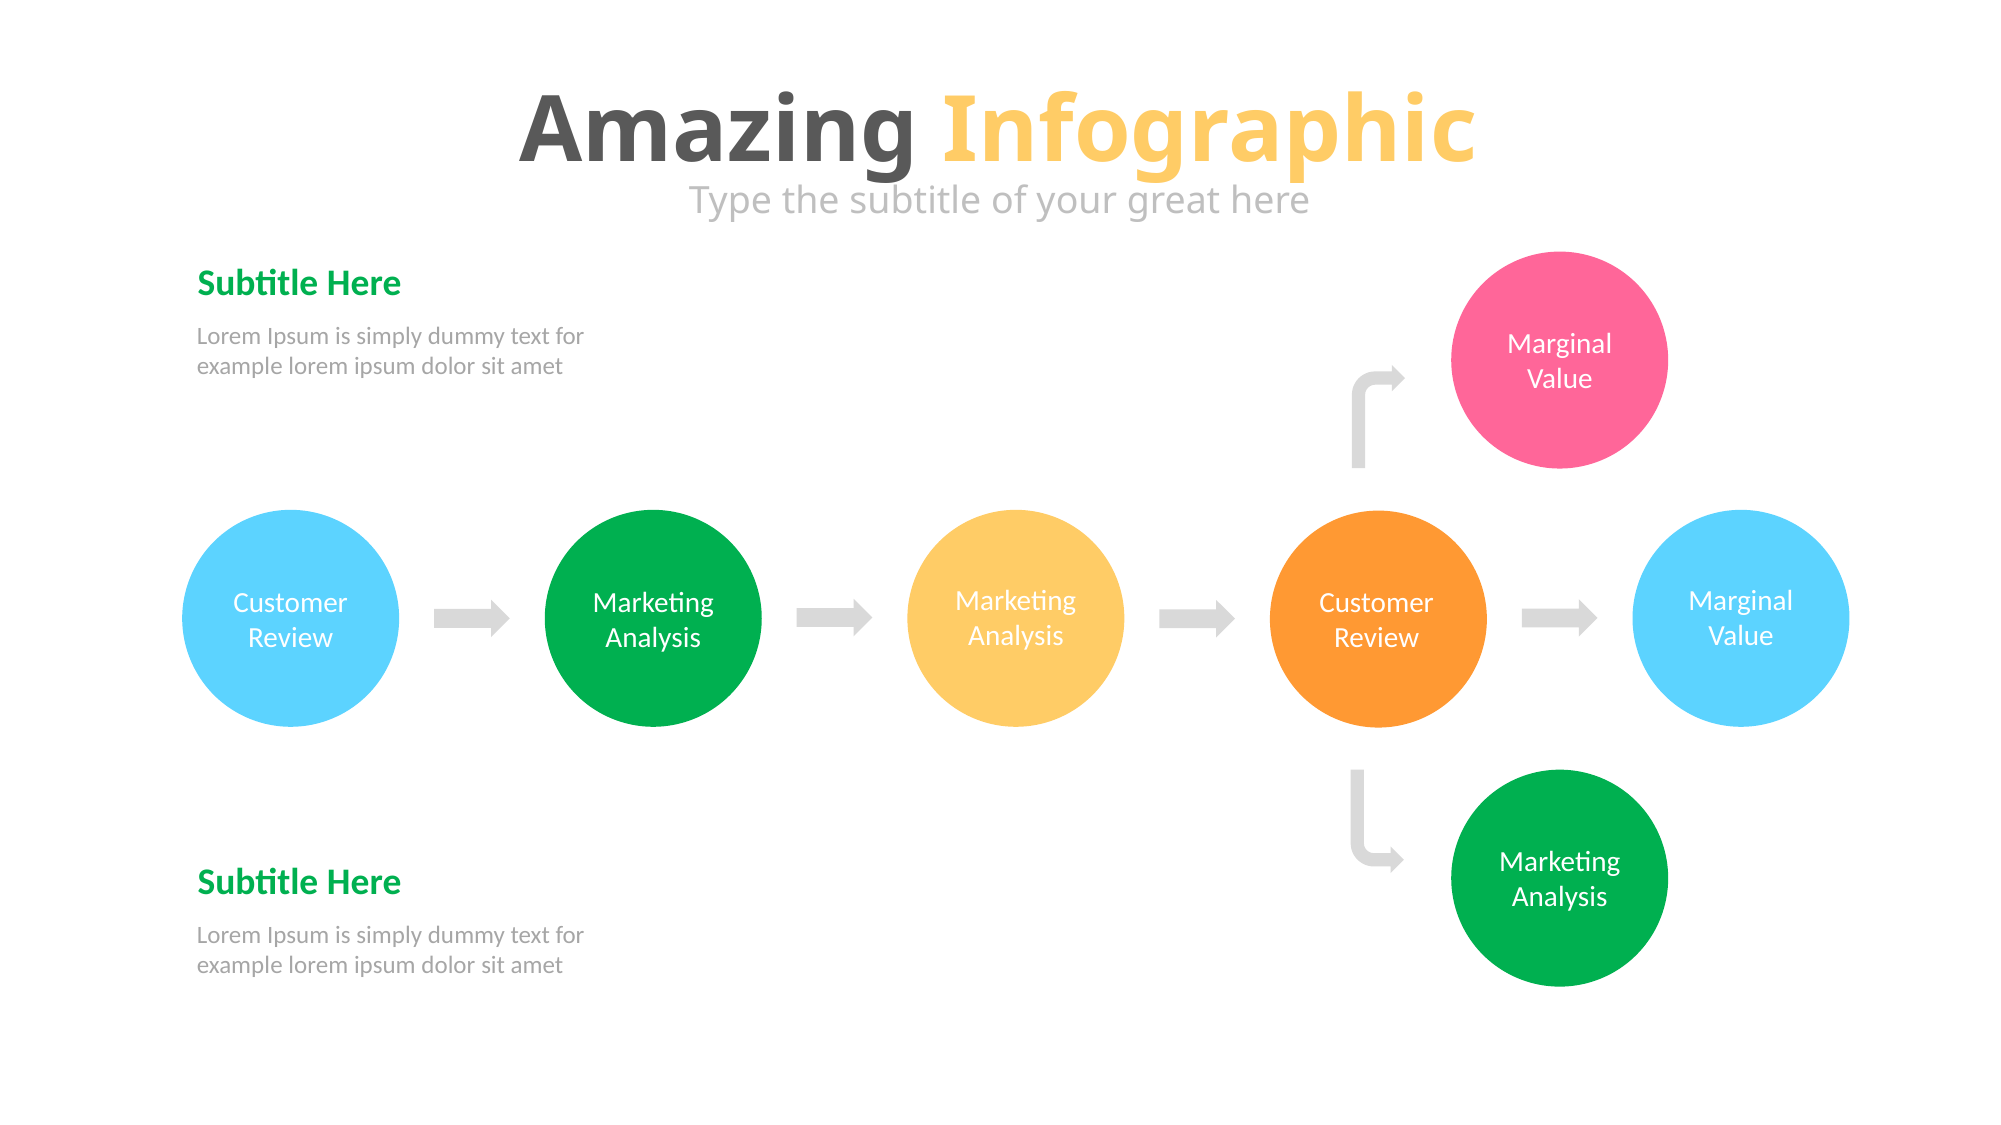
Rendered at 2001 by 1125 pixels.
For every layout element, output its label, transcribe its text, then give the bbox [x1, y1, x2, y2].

text_box [1349, 768, 1406, 876]
text_box [543, 508, 763, 728]
text_box [1450, 254, 1670, 470]
text_box Marketing Analysis [562, 575, 745, 661]
text_box Marginal Value [1485, 317, 1635, 402]
text_box [181, 508, 401, 728]
text_box Type the subtitle of your great here [84, 173, 1916, 254]
text_box [1158, 597, 1237, 640]
text_box Lorem Ipsum is simply dummy text for example lorem ipsum dolor sit amet [182, 312, 650, 387]
text_box [1520, 596, 1600, 640]
text_box [1631, 508, 1851, 728]
text_box Marketing Analysis [1468, 835, 1651, 920]
text_box [906, 508, 1126, 728]
text_box Customer Review [205, 575, 376, 661]
text_box Subtitle Here [183, 254, 417, 311]
text_box [795, 596, 874, 639]
text_box [433, 597, 512, 640]
text_box Marketing Analysis [924, 574, 1108, 659]
text_box [1350, 362, 1407, 470]
text_box Subtitle Here [183, 849, 417, 910]
text_box Marginal Value [1666, 574, 1816, 659]
text_box [1450, 768, 1670, 988]
text_box [1268, 509, 1488, 729]
text_box Lorem Ipsum is simply dummy text for example lorem ipsum dolor sit amet [182, 911, 650, 986]
text_box Customer Review [1291, 575, 1462, 661]
text_box Amazing Infographic [83, 74, 1914, 183]
